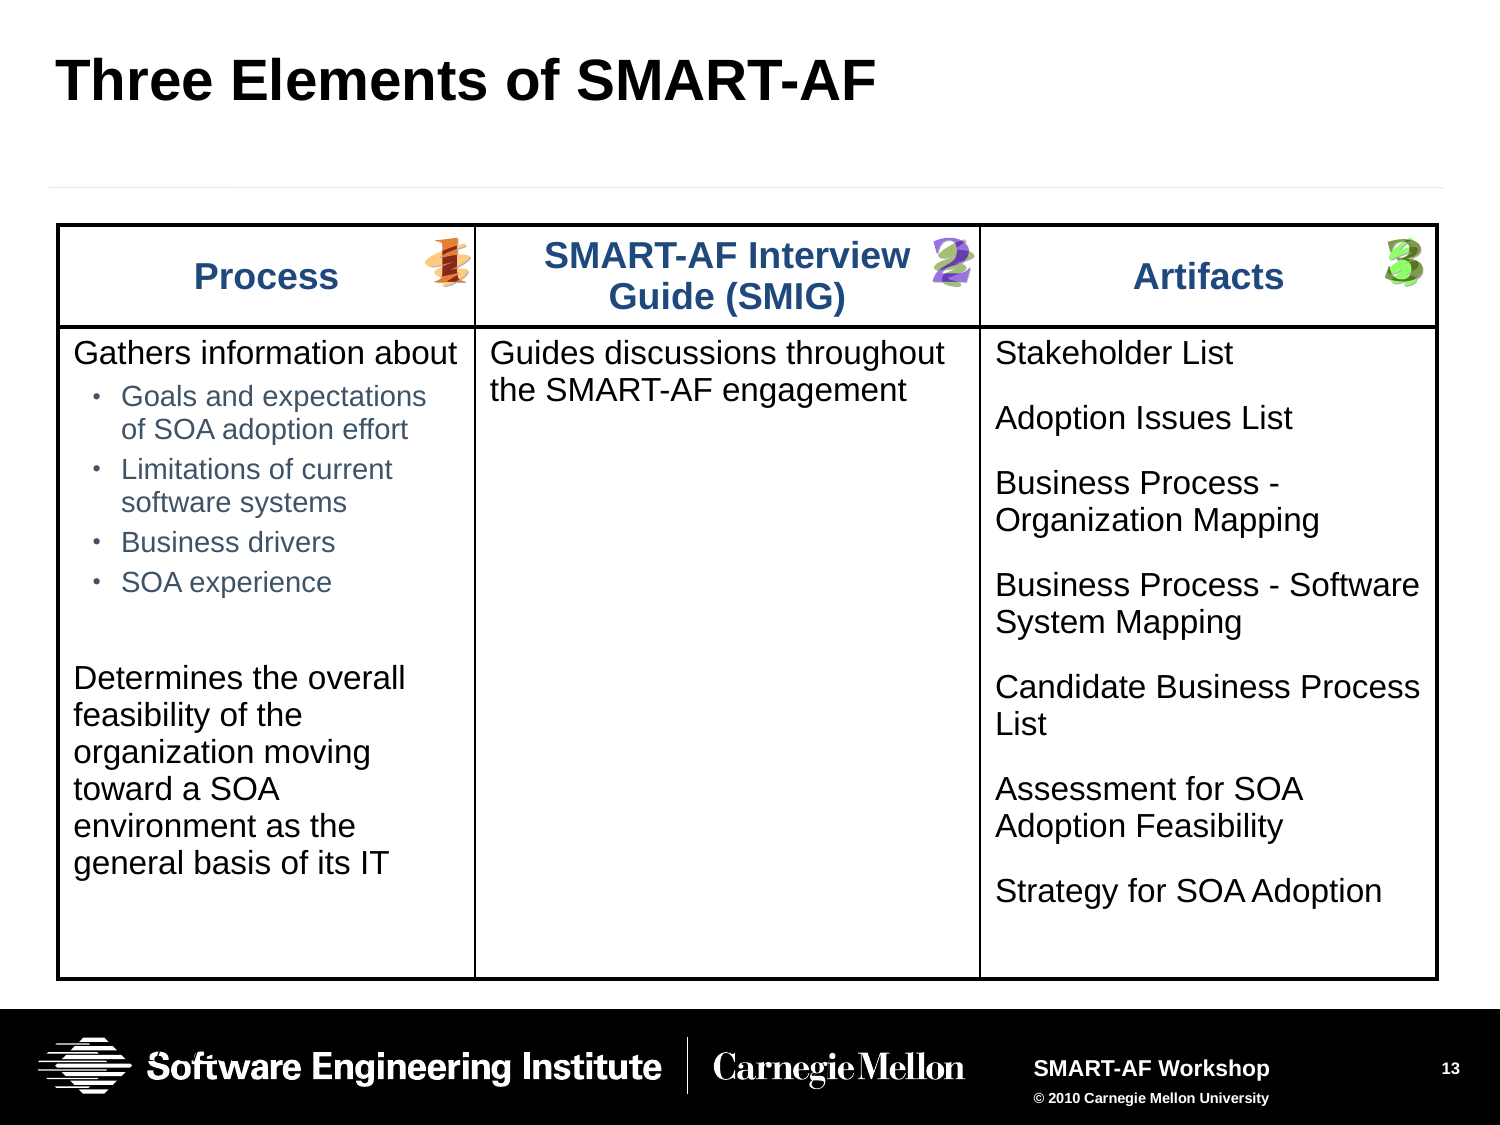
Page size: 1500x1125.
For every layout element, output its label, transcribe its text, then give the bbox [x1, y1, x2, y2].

picture [1384, 237, 1425, 288]
picture [424, 237, 472, 288]
table_cell Stakeholder List Adoption Issues List Business Process - Organization Mapping Business Process - Software System Mapping Candidate Business Process List Assessment for SOA Adoption Feasibility Strategy for SOA Adoption [981, 329, 1435, 977]
table_header Process [60, 227, 474, 325]
table_cell Gathers information about Goals and expectations of SOA adoption effort Limitations of current software systems Business drivers SOA experience Determines the overall feasibility of the organization moving toward a SOA environment as the general basis of its IT [60, 329, 474, 977]
title Three Elements of SMART-AF [55, 49, 1451, 114]
table_cell Guides discussions throughout the SMART-AF engagement [476, 329, 979, 977]
picture [932, 237, 976, 288]
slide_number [112, 1024, 426, 1101]
table_header SMART-AF Interview Guide (SMIG) [476, 227, 979, 325]
table_header Artifacts [981, 227, 1435, 325]
